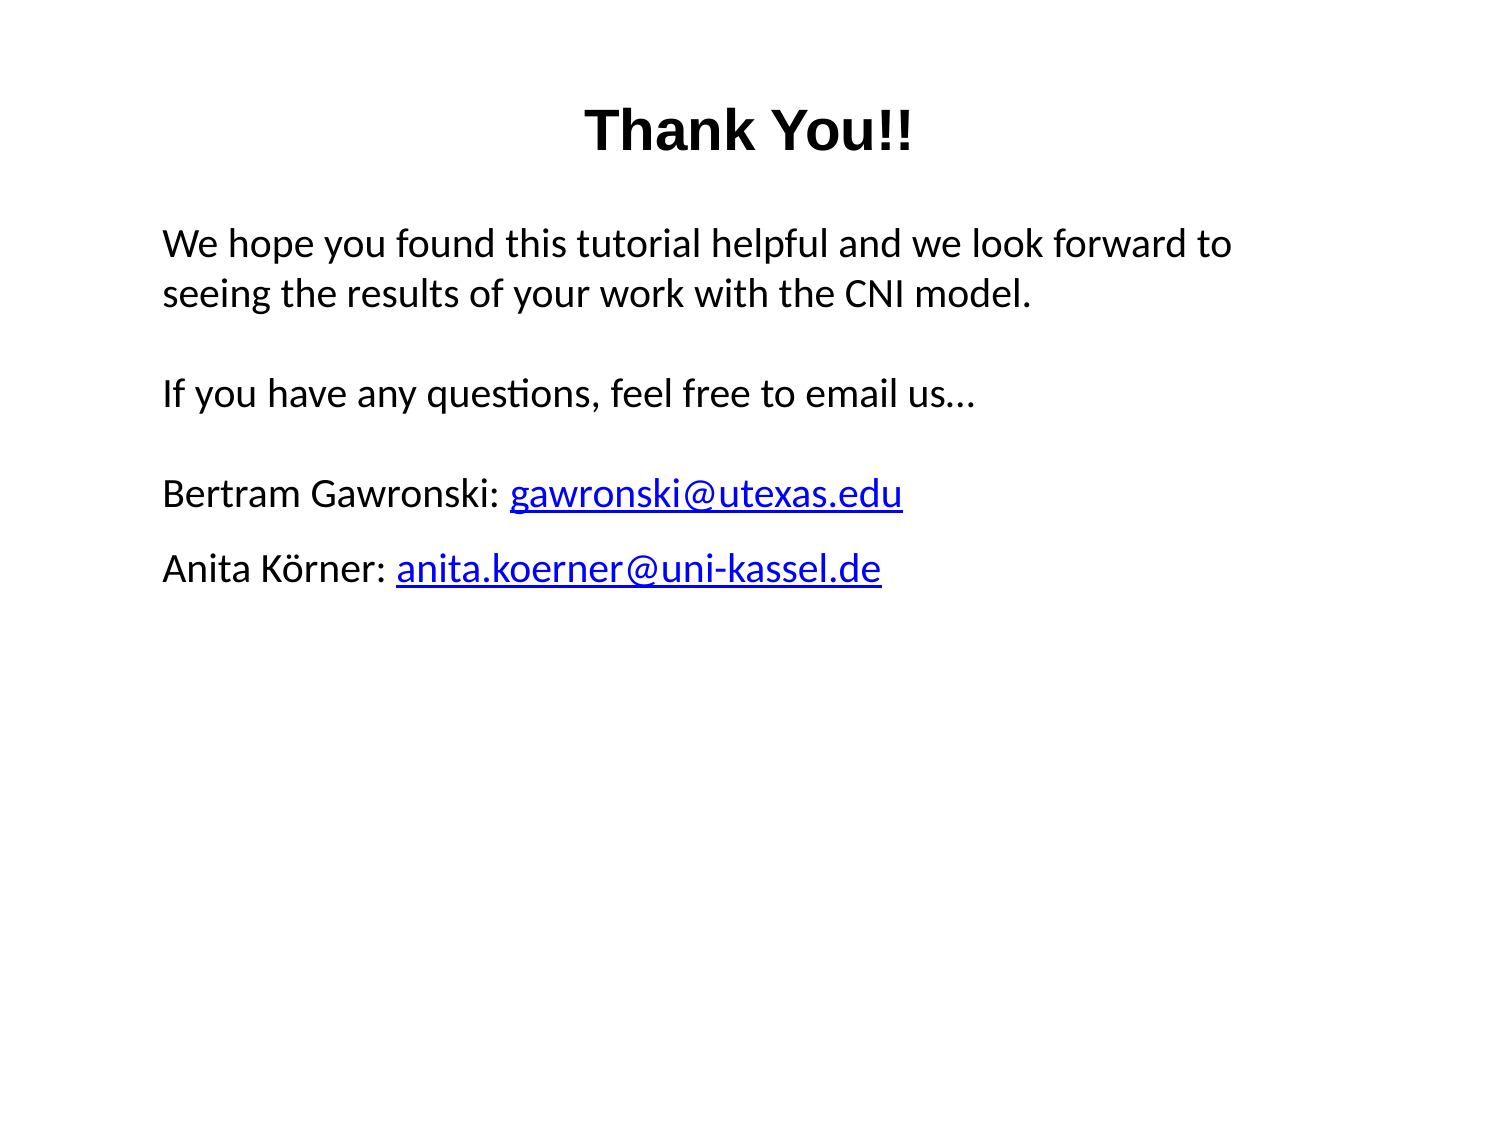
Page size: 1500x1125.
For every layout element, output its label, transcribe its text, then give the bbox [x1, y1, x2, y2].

text_box Thank You!! [0, 84, 1500, 185]
text_box We hope you found this tutorial helpful and we look forward to seeing the results of your work with the CNI model. If you have any questions, feel free to email us… Bertram Gawronski: gawronski@utexas.edu Anita Körner: anita.koerner@uni-kassel.de [147, 207, 1353, 598]
